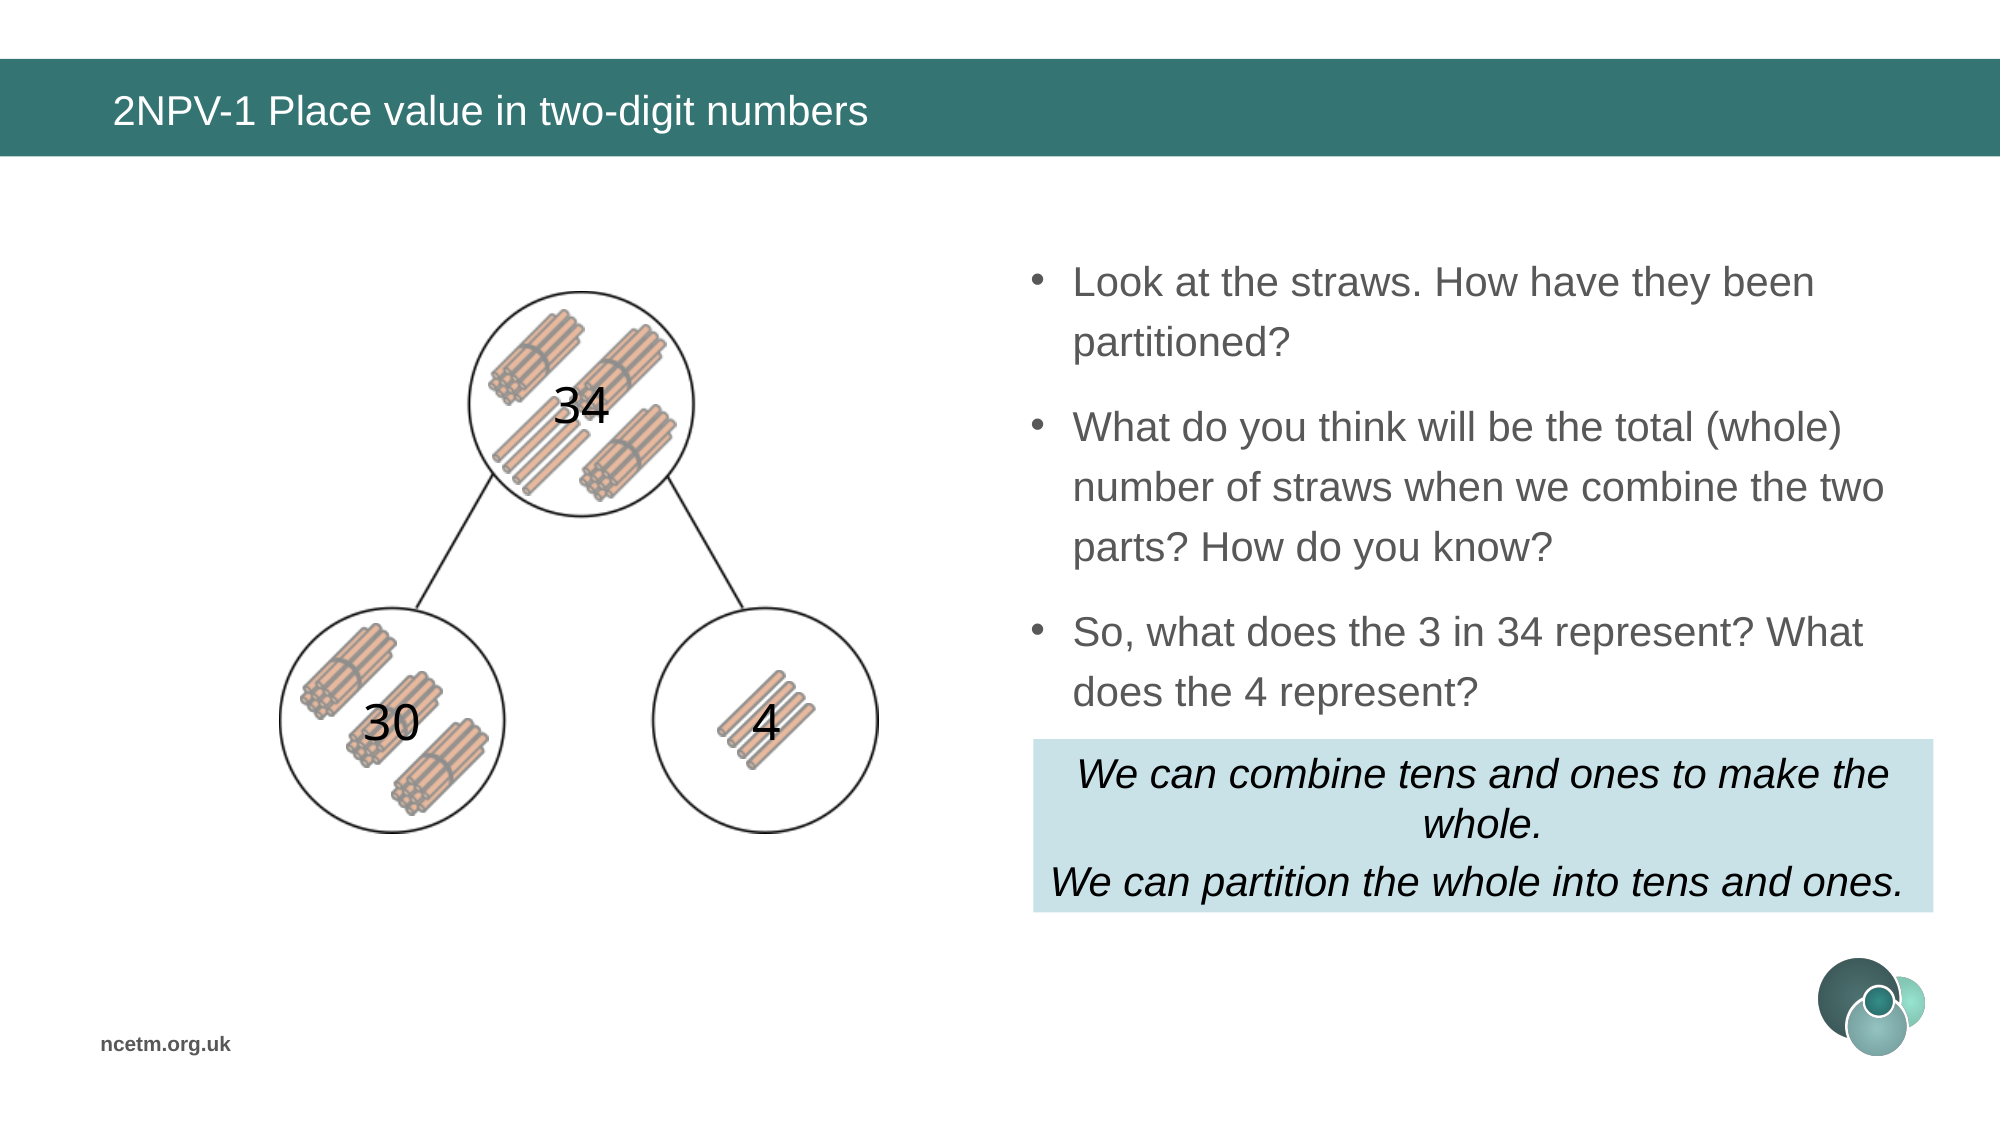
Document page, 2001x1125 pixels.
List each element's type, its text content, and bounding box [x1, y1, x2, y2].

picture [1818, 958, 1925, 1056]
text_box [717, 670, 816, 770]
text_box Look at the straws. How have they been partitioned? What do you think will be the total (whole) number of straws when we combine the two parts? How do you know? So, what does the 3 in 34 represent? What does the 4 represent? [1015, 237, 1900, 730]
title 2NPV-1 Place value in two-digit numbers [97, 76, 1945, 147]
text_box We can combine tens and ones to make the whole. We can partition the whole into tens and ones. [1033, 739, 1934, 913]
picture [279, 290, 880, 834]
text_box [492, 396, 591, 497]
